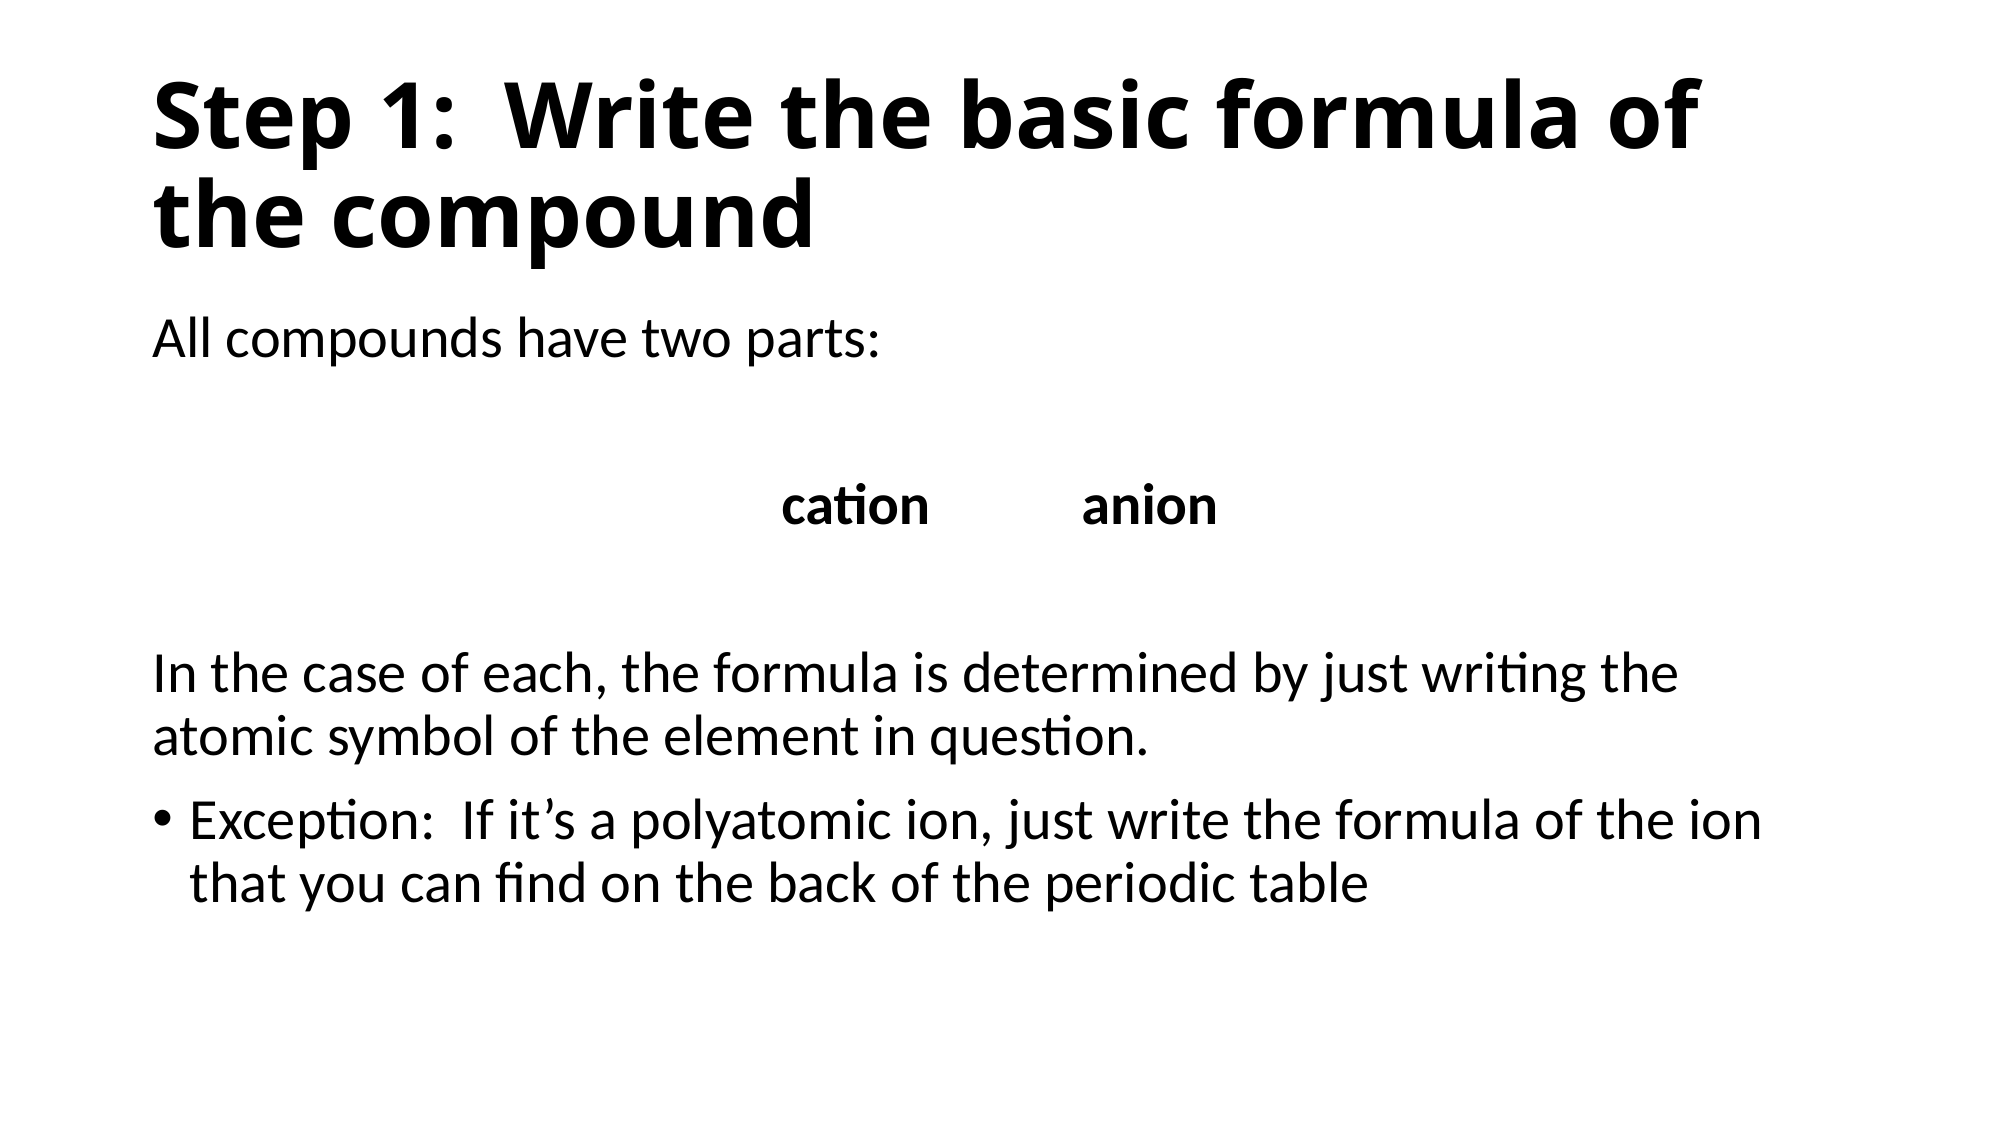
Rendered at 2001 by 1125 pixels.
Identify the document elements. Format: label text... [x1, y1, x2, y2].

title Step 1: Write the basic formula of the compound [137, 59, 1863, 278]
list All compounds have two parts: cation anion In the case of each, the formula is determined by just writing the atomic symbol of the element in question. Exception: If it’s a polyatomic ion, just write the formula of the ion that you can find on the back of the periodic table [137, 299, 1863, 1014]
